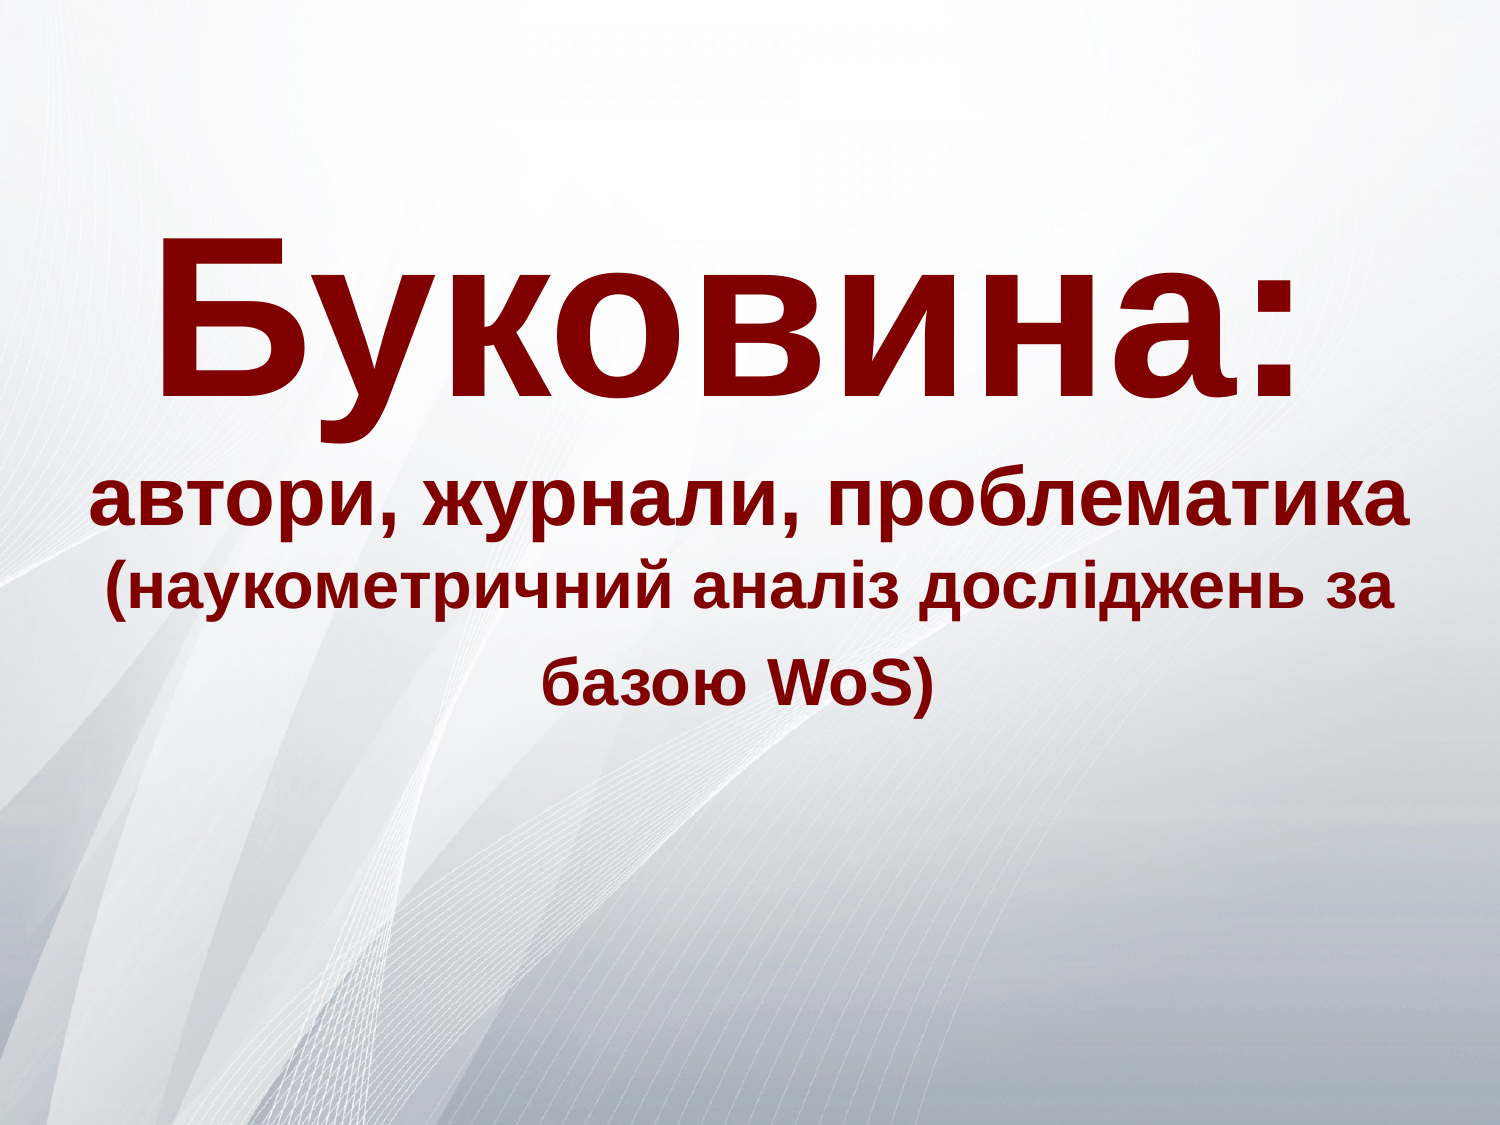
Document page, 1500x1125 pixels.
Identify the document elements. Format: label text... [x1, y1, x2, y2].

title Буковина: автори, журнали, проблематика (наукометричний аналіз досліджень за базою WoS) [53, 184, 1447, 705]
picture [0, 0, 1500, 1125]
